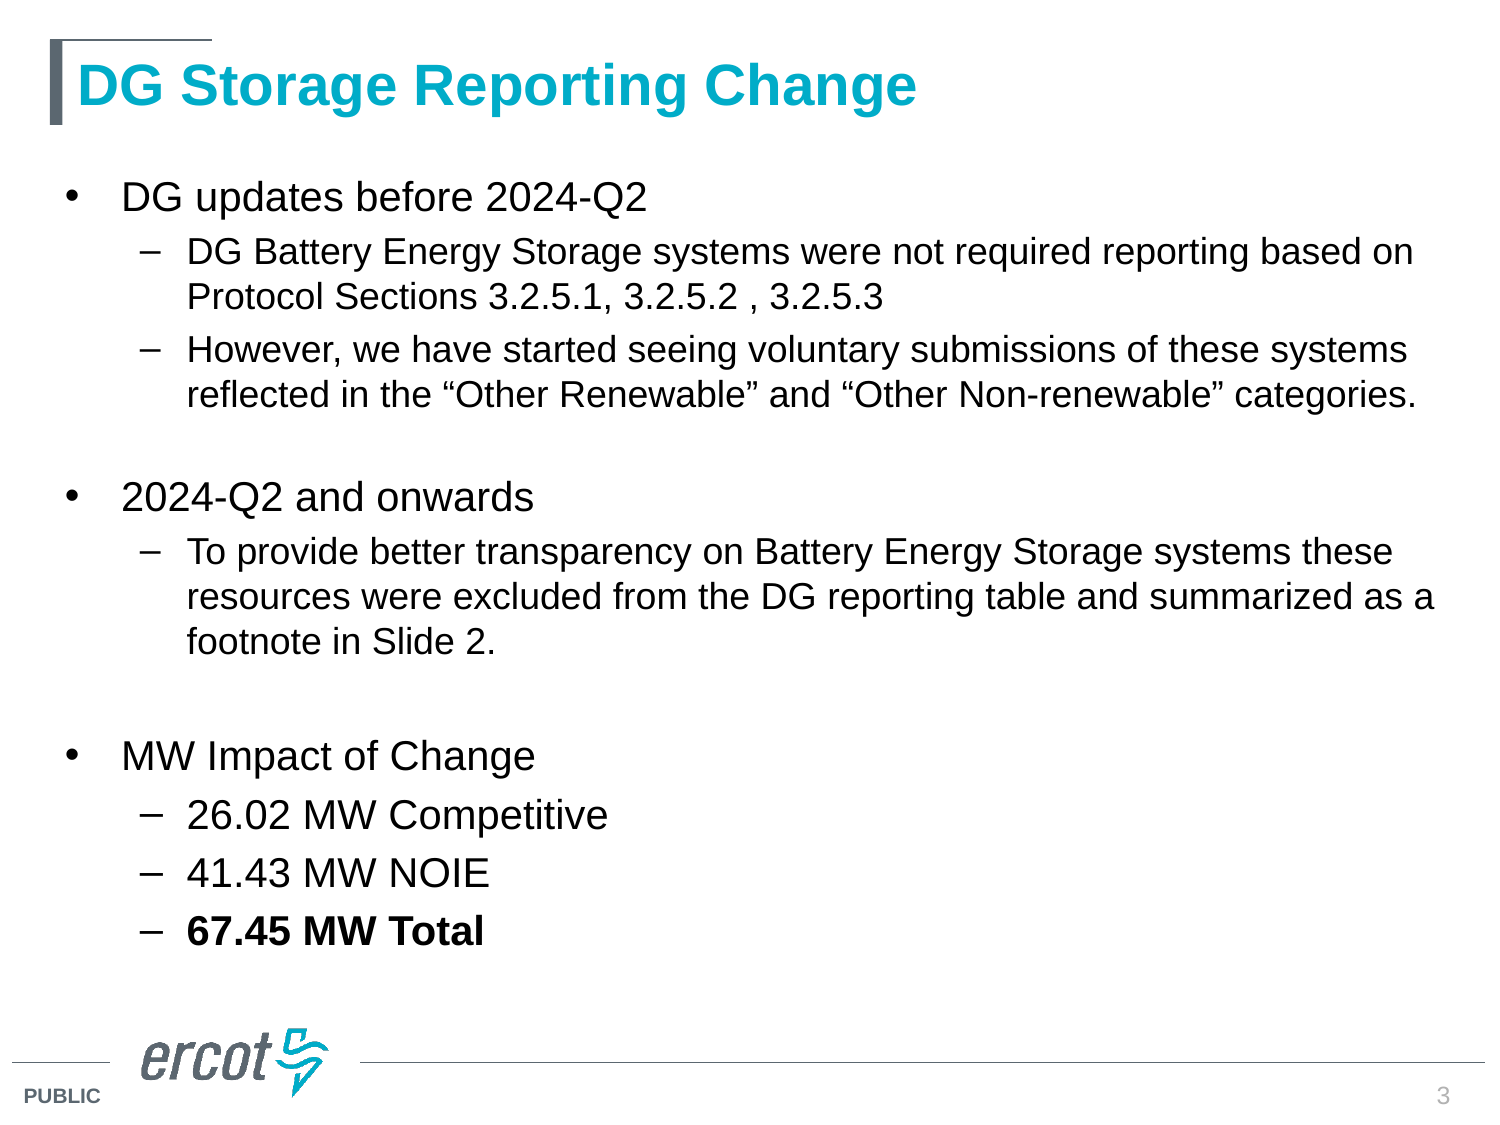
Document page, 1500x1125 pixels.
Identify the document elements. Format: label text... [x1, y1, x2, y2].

picture [137, 1024, 332, 1100]
title DG Storage Reporting Change [62, 39, 1450, 125]
slide_number 3 [1400, 1076, 1488, 1113]
list DG updates before 2024-Q2 DG Battery Energy Storage systems were not required reporting based on Protocol Sections 3.2.5.1, 3.2.5.2 , 3.2.5.3 However, we have started seeing voluntary submissions of these systems reflected in the “Other Renewable” and “Other Non-renewable” categories. 2024-Q2 and onwards To provide better transparency on Battery Energy Storage systems these resources were excluded from the DG reporting table and summarized as a footnote in Slide 2. MW Impact of Change 26.02 MW Competitive 41.43 MW NOIE 67.45 MW Total [50, 162, 1450, 992]
